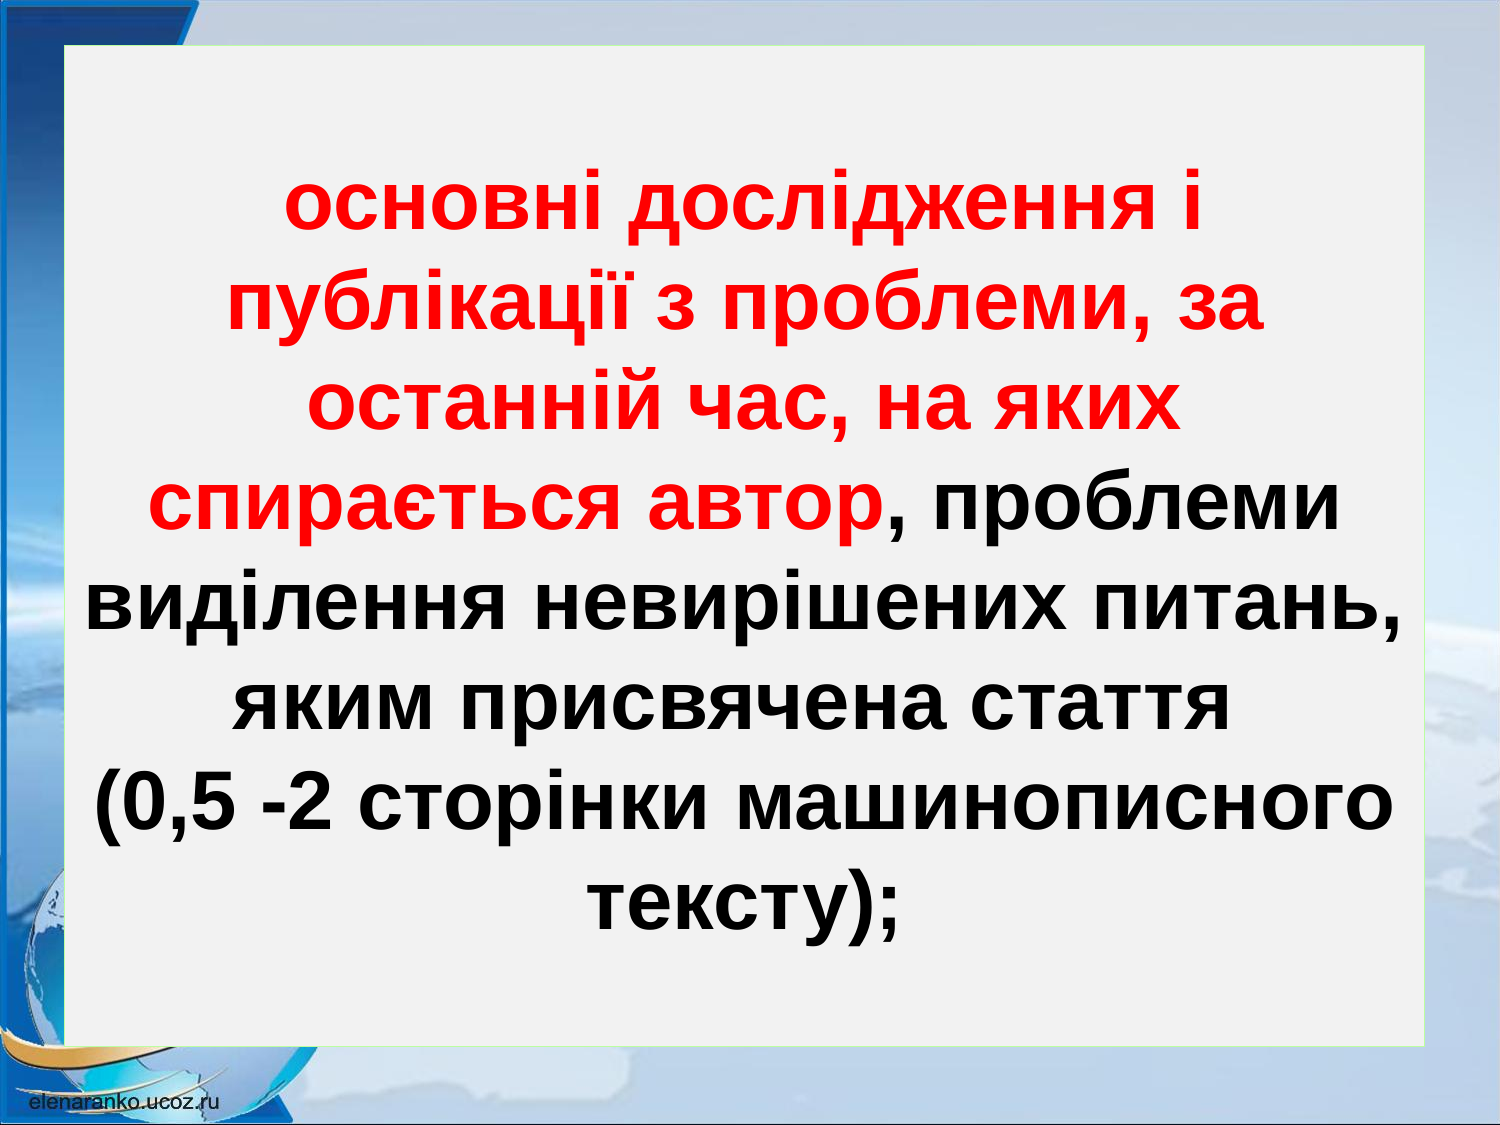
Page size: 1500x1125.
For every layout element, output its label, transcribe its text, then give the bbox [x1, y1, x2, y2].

title основні дослідження і публікації з проблеми, за останній час, на яких спирається автор, проблеми виділення невирішених питань, яким присвячена стаття (0,5 -2 сторінки машинописного тексту); [64, 45, 1425, 1047]
picture [0, 0, 1500, 1125]
